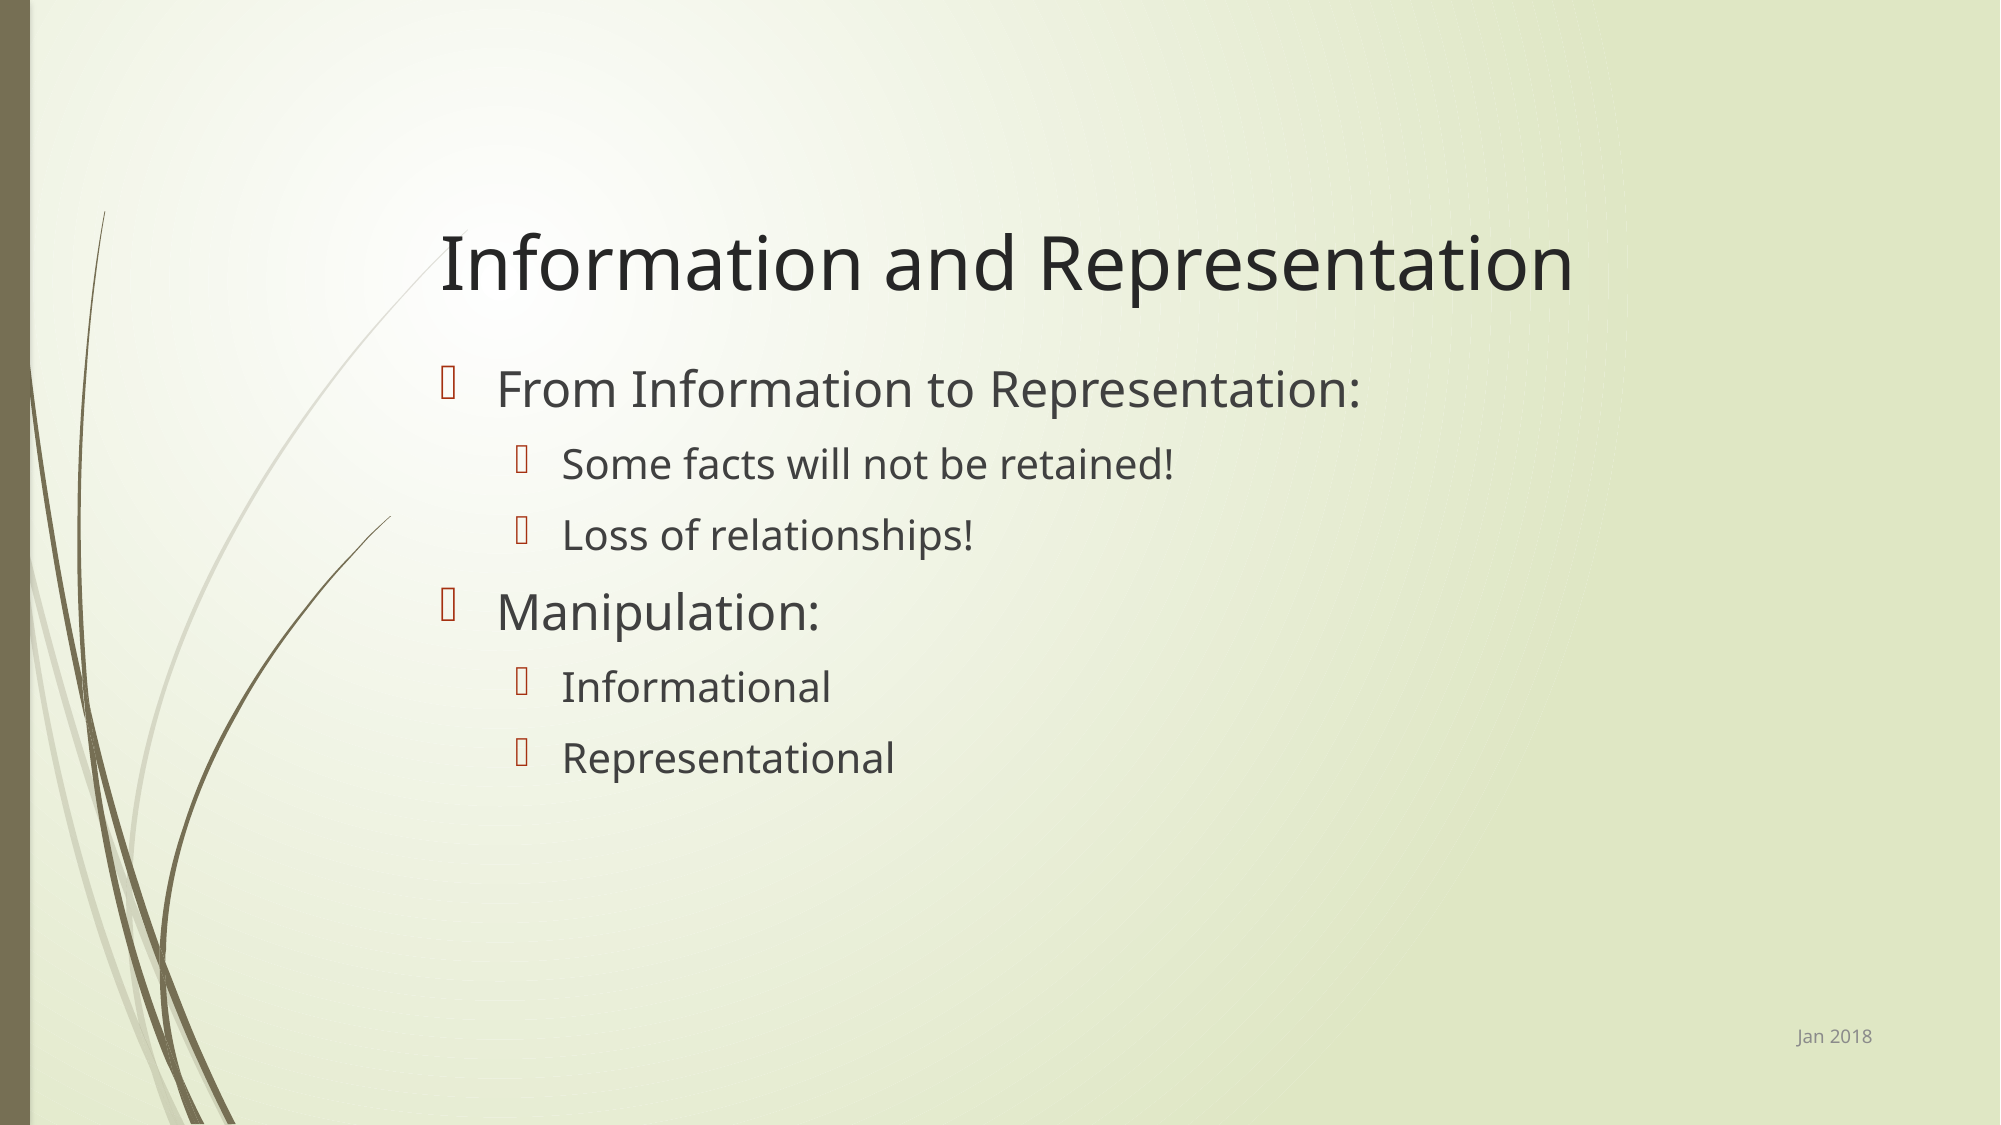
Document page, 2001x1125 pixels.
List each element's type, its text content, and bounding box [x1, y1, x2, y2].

list From Information to Representation: Some facts will not be retained! Loss of relationships! Manipulation: Informational Representational [424, 350, 1888, 988]
title Information and Representation [425, 102, 1888, 313]
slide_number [1699, 1005, 1888, 1067]
